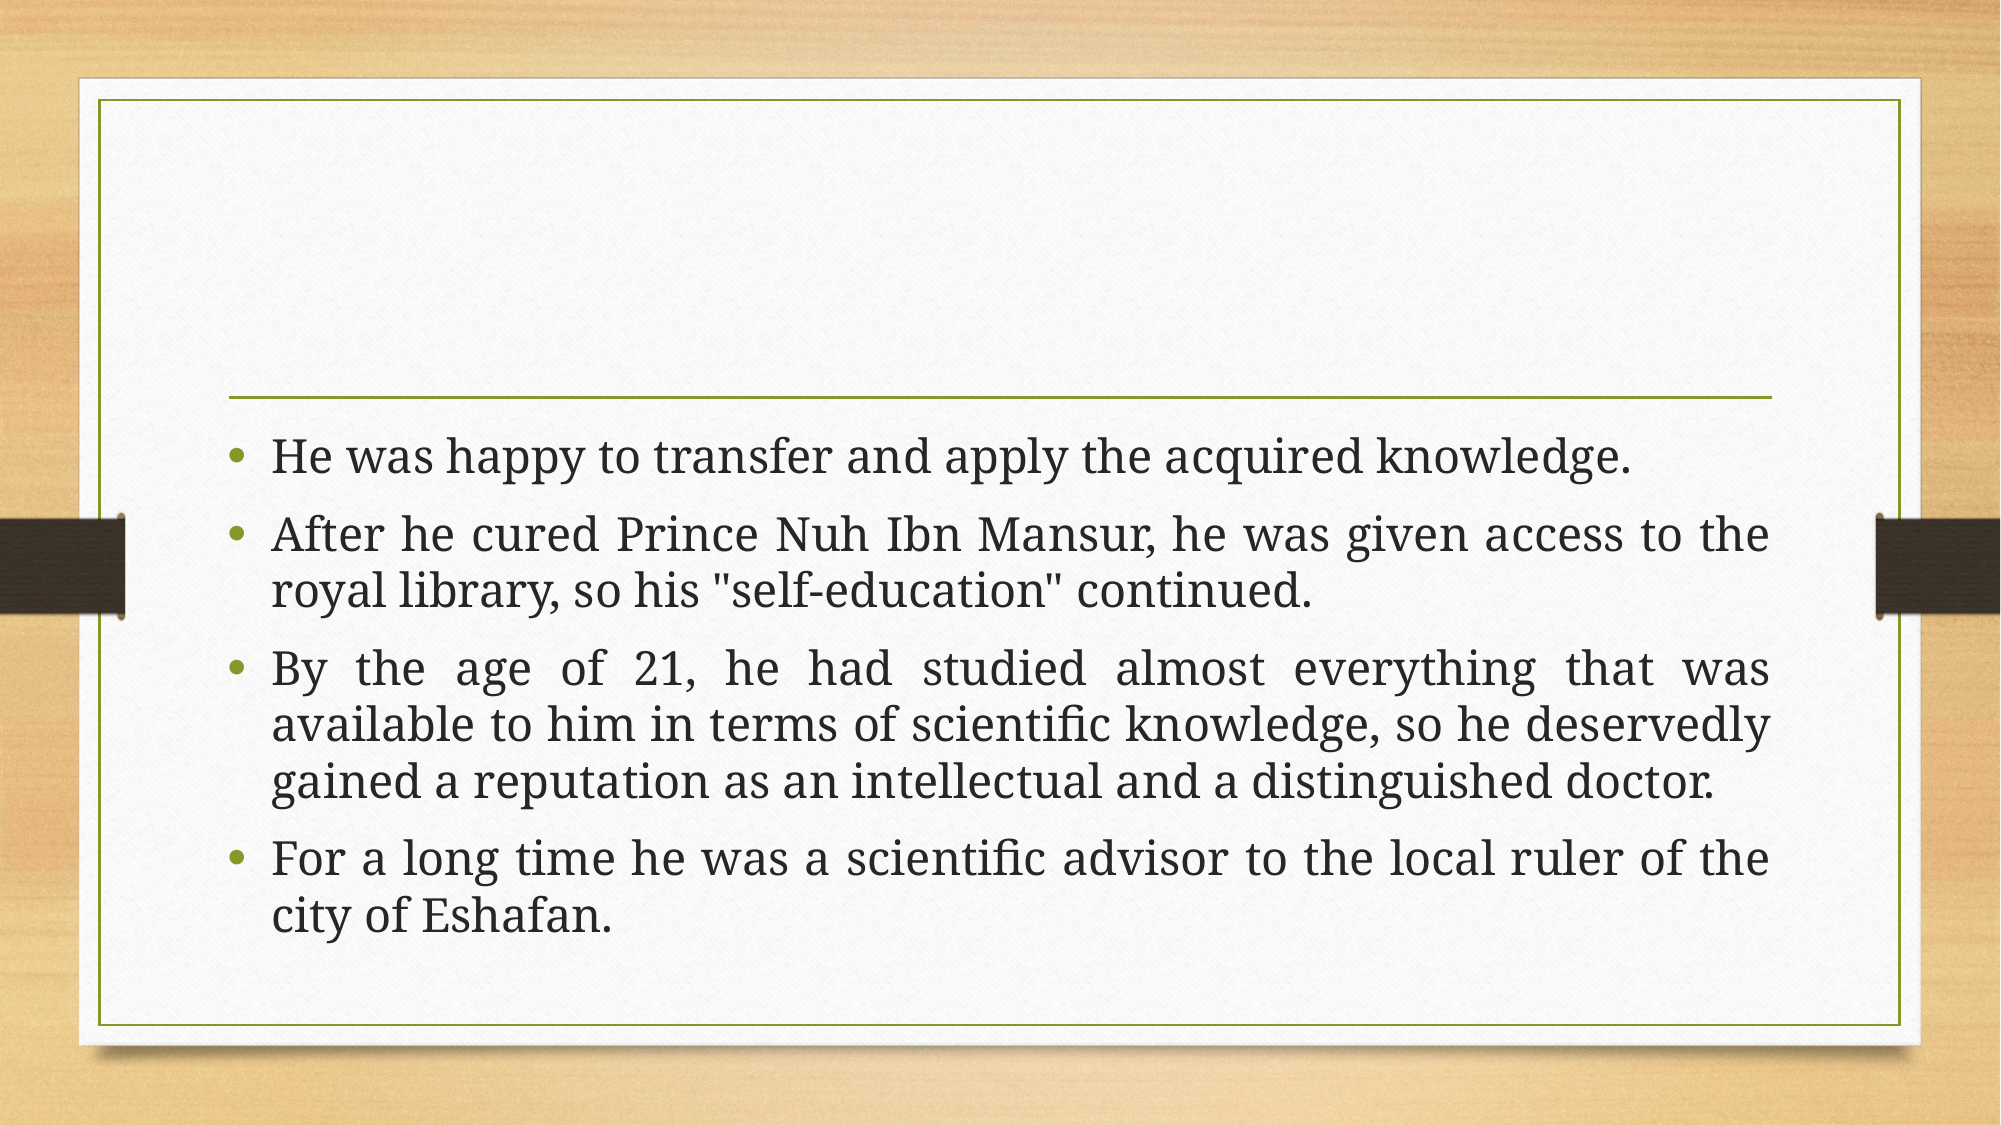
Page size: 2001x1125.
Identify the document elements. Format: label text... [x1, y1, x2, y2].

picture [0, 0, 2001, 1125]
list He was happy to transfer and apply the acquired knowledge. After he cured Prince Nuh Ibn Mansur, he was given access to the royal library, so his "self-education" continued. By the age of 21, he had studied almost everything that was available to him in terms of scientific knowledge, so he deservedly gained a reputation as an intellectual and a distinguished doctor. For a long time he was a scientific advisor to the local ruler of the city of Eshafan. [212, 419, 1788, 964]
